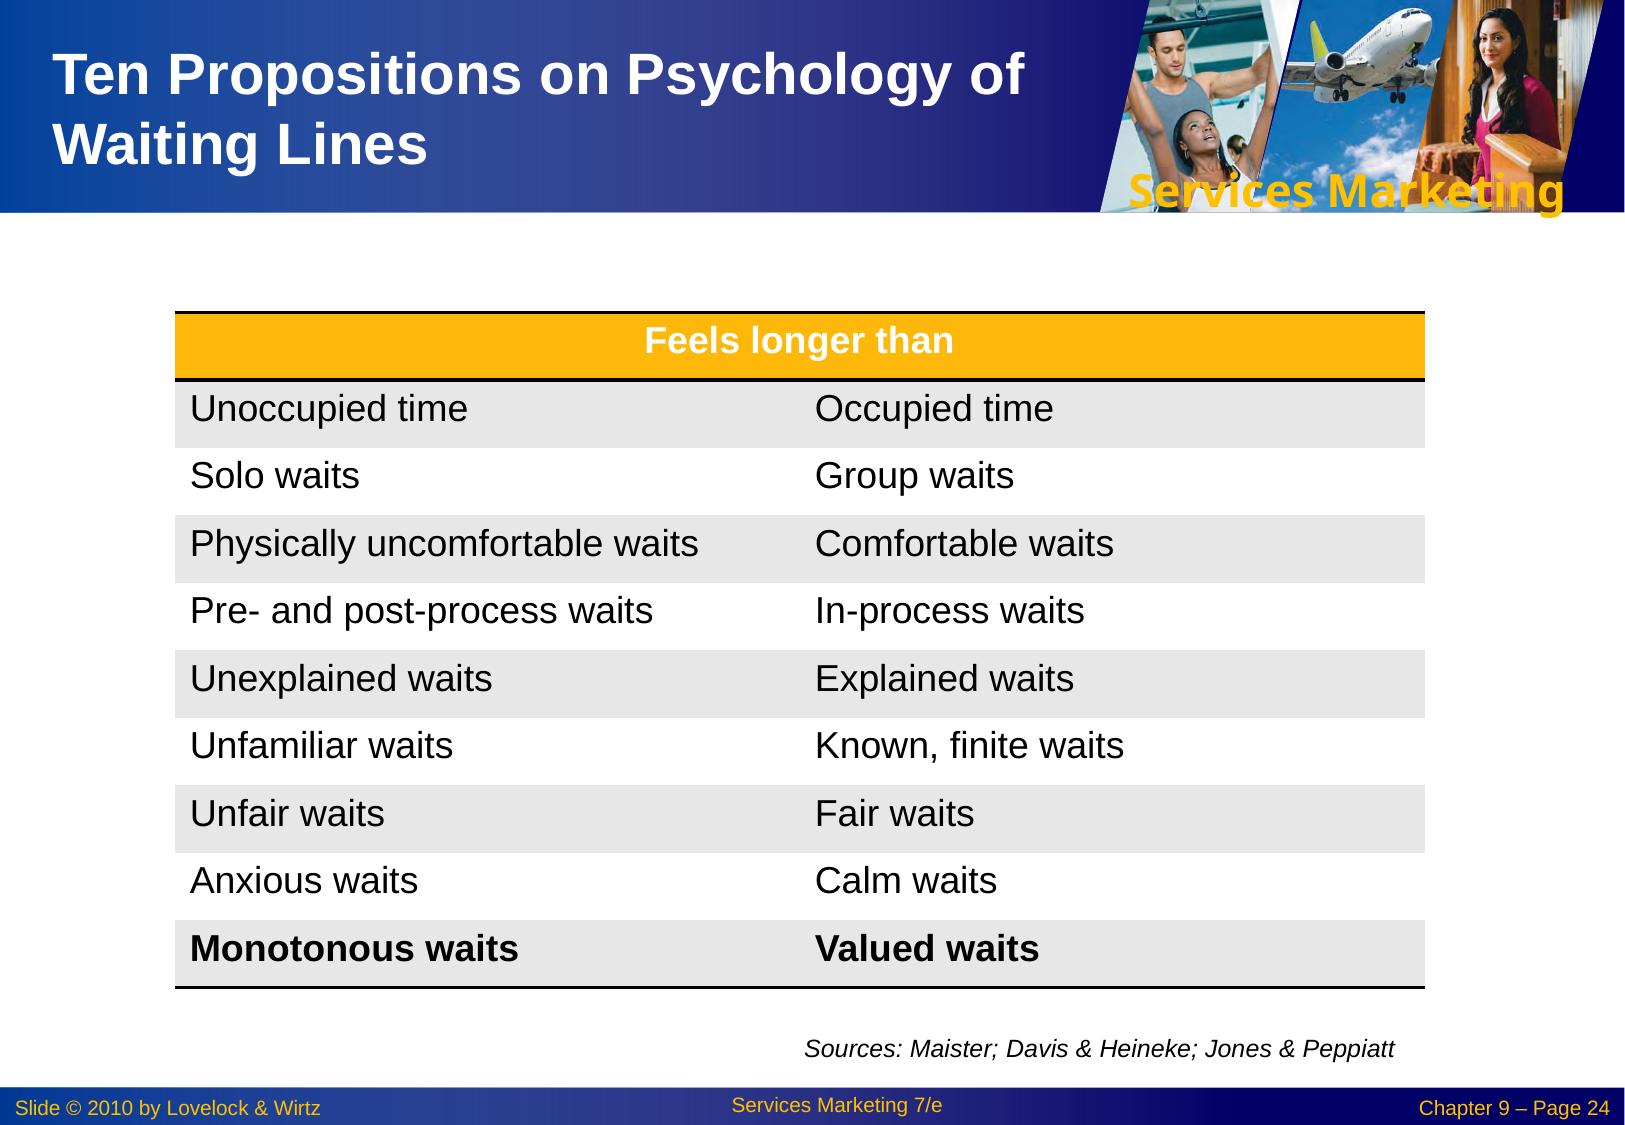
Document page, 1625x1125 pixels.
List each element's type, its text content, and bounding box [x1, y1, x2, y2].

table_cell In-process waits [800, 583, 1425, 650]
table_cell Unoccupied time [175, 382, 800, 448]
table_cell Pre- and post-process waits [175, 583, 800, 650]
table_cell Valued waits [800, 920, 1425, 986]
title Ten Propositions on Psychology of Waiting Lines [36, 37, 1088, 176]
table_cell Occupied time [800, 382, 1425, 448]
table_cell Physically uncomfortable waits [175, 515, 800, 583]
table_header Feels longer than [175, 314, 1425, 378]
table_cell Group waits [800, 448, 1425, 515]
table_cell Anxious waits [175, 853, 800, 920]
table_cell Unfair waits [175, 785, 800, 853]
table_cell Monotonous waits [175, 920, 800, 986]
table_cell Unexplained waits [175, 650, 800, 718]
table_cell Solo waits [175, 448, 800, 515]
table_cell Explained waits [800, 650, 1425, 718]
picture [1162, 186, 1172, 192]
picture [1546, 187, 1556, 202]
table_cell Calm waits [800, 853, 1425, 920]
picture [1100, 0, 1604, 213]
table_cell Fair waits [800, 785, 1425, 853]
table_cell Comfortable waits [800, 515, 1425, 583]
text_box Sources: Maister; Davis & Heineke; Jones & Peppiatt [687, 1025, 1513, 1070]
table_cell Unfamiliar waits [175, 718, 800, 785]
table_cell Known, finite waits [800, 718, 1425, 785]
